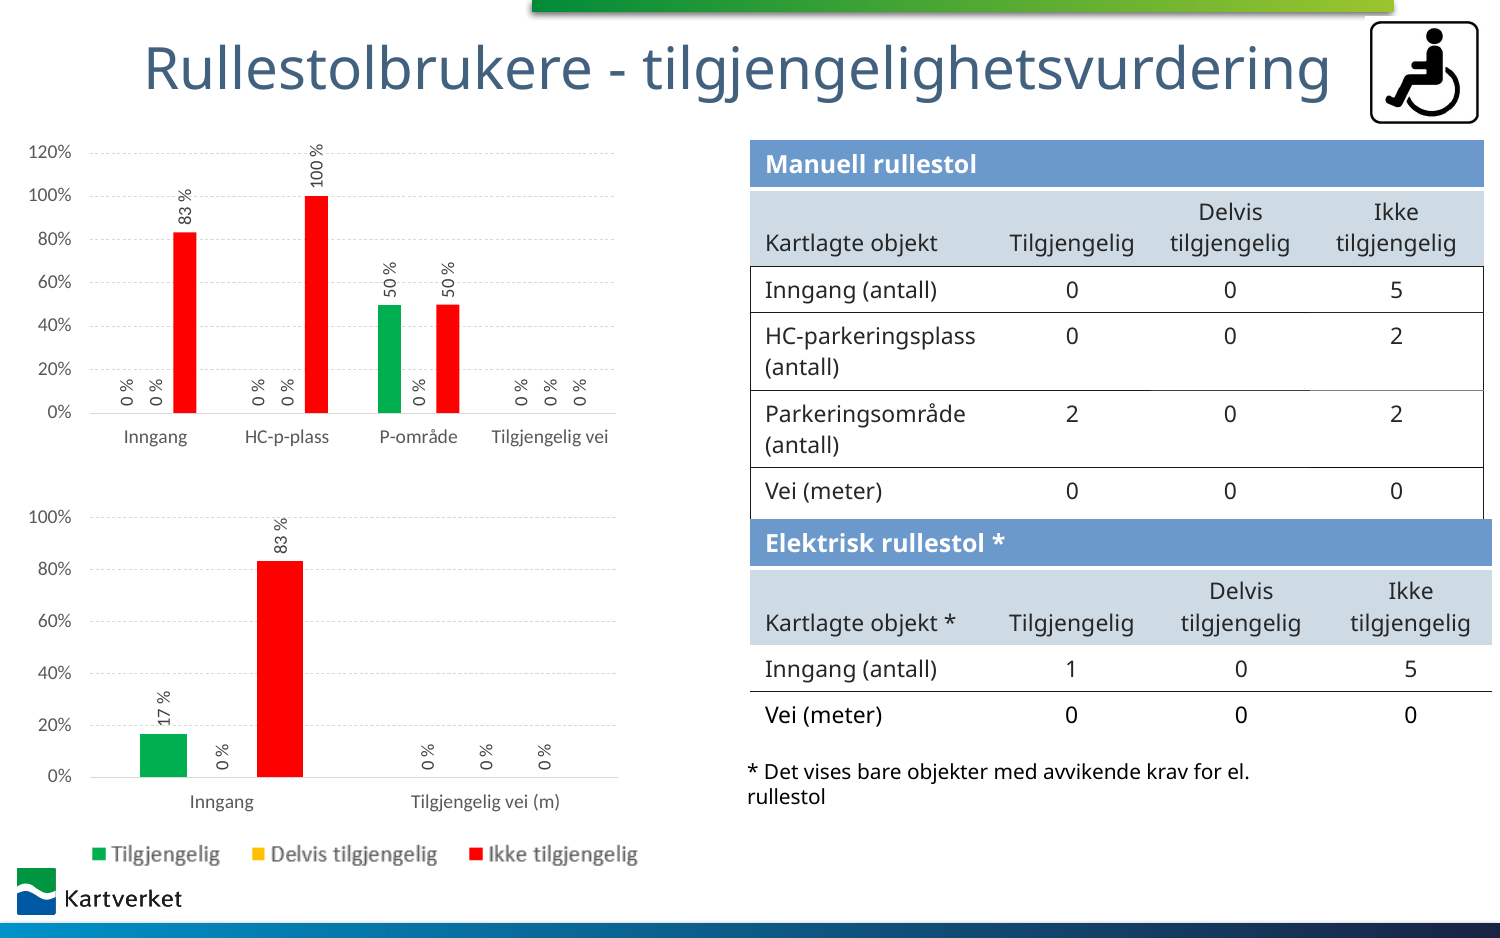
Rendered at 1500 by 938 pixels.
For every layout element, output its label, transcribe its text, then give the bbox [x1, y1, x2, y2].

table_cell Inngang (antall) [750, 645, 991, 691]
text_box * Det vises bare objekter med avvikende krav for el. rullestol [732, 751, 1317, 816]
table_cell 1 [991, 645, 1153, 691]
table_cell 0 [991, 692, 1153, 738]
table_cell 0 [1330, 692, 1492, 738]
table_cell Delvis tilgjengelig [1151, 191, 1310, 266]
picture [1365, 16, 1484, 129]
table_cell Inngang (antall) [751, 267, 994, 312]
table_cell 0 [1151, 468, 1310, 519]
table_cell Kartlagte objekt * [750, 570, 991, 645]
table_cell 0 [994, 267, 1151, 312]
table_header Elektrisk rullestol * [750, 519, 1492, 566]
table_cell Tilgjengelig [994, 191, 1151, 266]
table_cell HC-parkeringsplass (antall) [751, 313, 994, 390]
picture [20, 499, 630, 822]
picture [86, 838, 643, 870]
table_cell 2 [1310, 313, 1483, 390]
text_box Rullestolbrukere - tilgjengelighetsvurdering [39, 12, 1348, 109]
table_cell 0 [1153, 692, 1330, 738]
table_cell 0 [1310, 468, 1483, 519]
table_cell 5 [1310, 267, 1483, 312]
table_cell 0 [1151, 391, 1310, 467]
table_cell 2 [994, 391, 1151, 467]
table_cell Parkeringsområde (antall) [751, 391, 994, 467]
table_cell 5 [1330, 645, 1492, 691]
table_cell Vei (meter) [751, 468, 994, 519]
table_cell 2 [1310, 391, 1483, 467]
picture [20, 135, 629, 457]
table_header Manuell rullestol [750, 140, 1484, 187]
table_cell 0 [1151, 267, 1310, 312]
table_cell 0 [1153, 645, 1330, 691]
table_cell Ikke tilgjengelig [1330, 570, 1492, 645]
table_cell 0 [994, 468, 1151, 519]
table_cell Ikke tilgjengelig [1310, 191, 1484, 266]
table_cell 0 [1151, 313, 1310, 390]
table_cell Kartlagte objekt [750, 191, 994, 266]
table_cell Tilgjengelig [991, 570, 1153, 645]
table_cell Delvis tilgjengelig [1153, 570, 1330, 645]
table_cell 0 [994, 313, 1151, 390]
table_cell Vei (meter) [750, 692, 991, 738]
